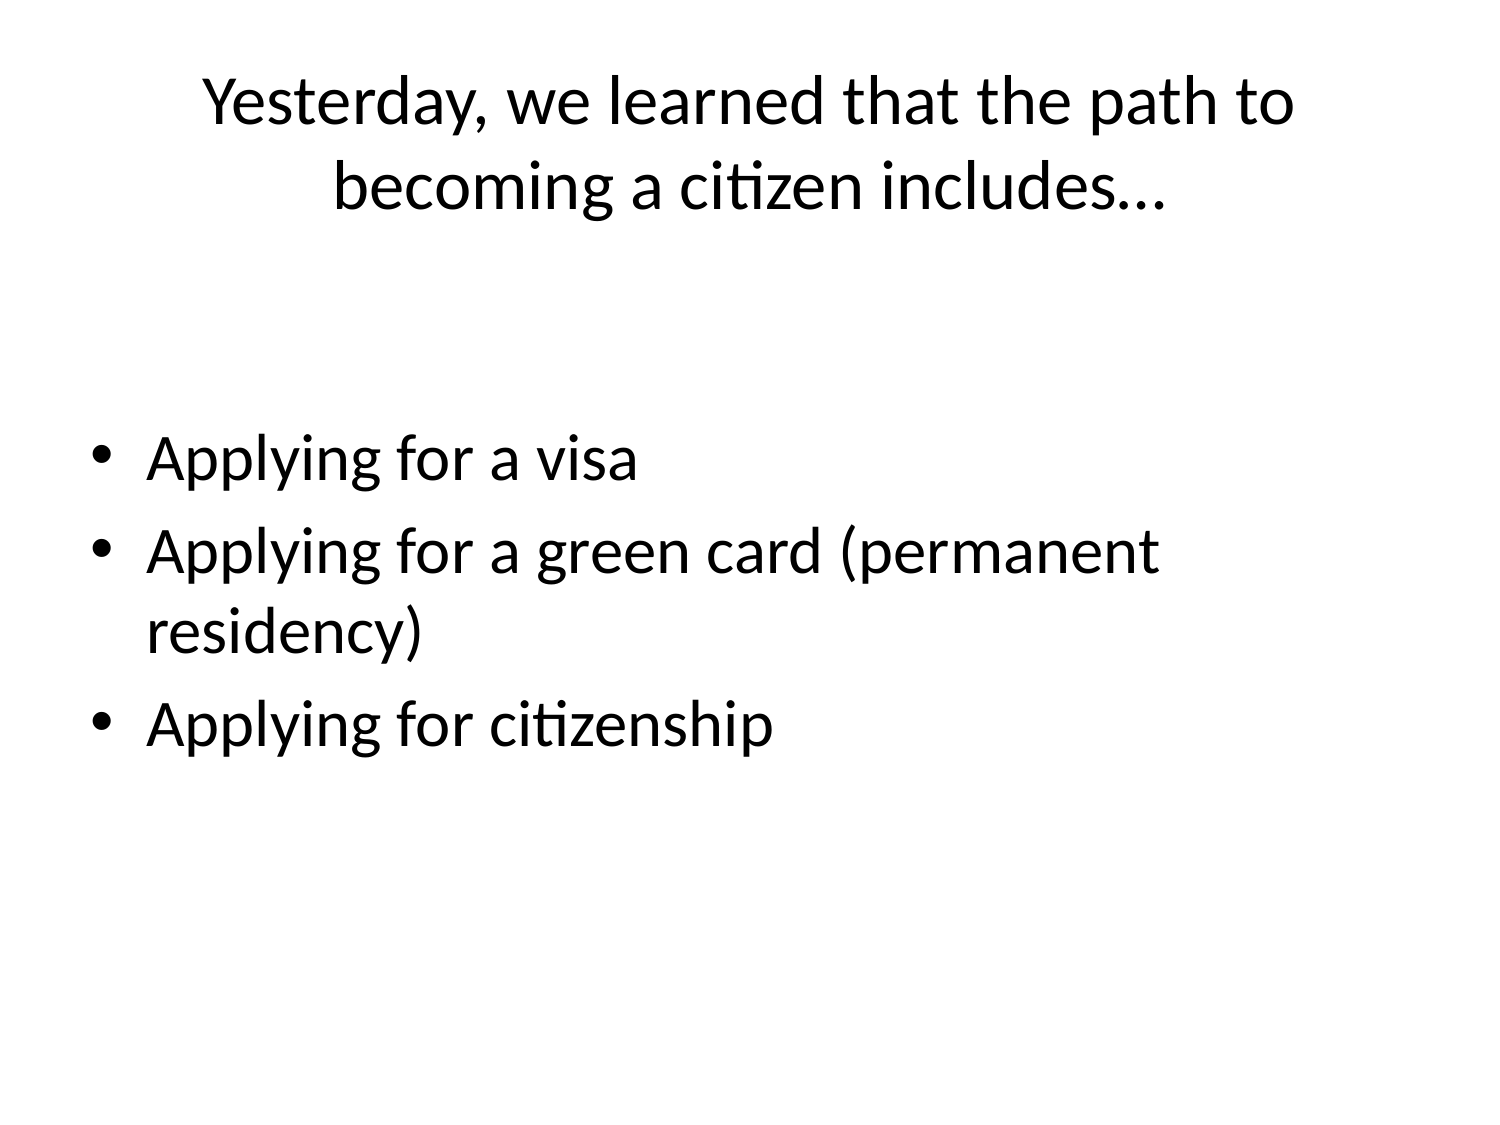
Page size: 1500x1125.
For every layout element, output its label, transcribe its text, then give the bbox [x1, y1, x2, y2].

list Applying for a visa Applying for a green card (permanent residency) Applying for citizenship [75, 406, 1425, 825]
title Yesterday, we learned that the path to becoming a citizen includes… [75, 45, 1425, 233]
